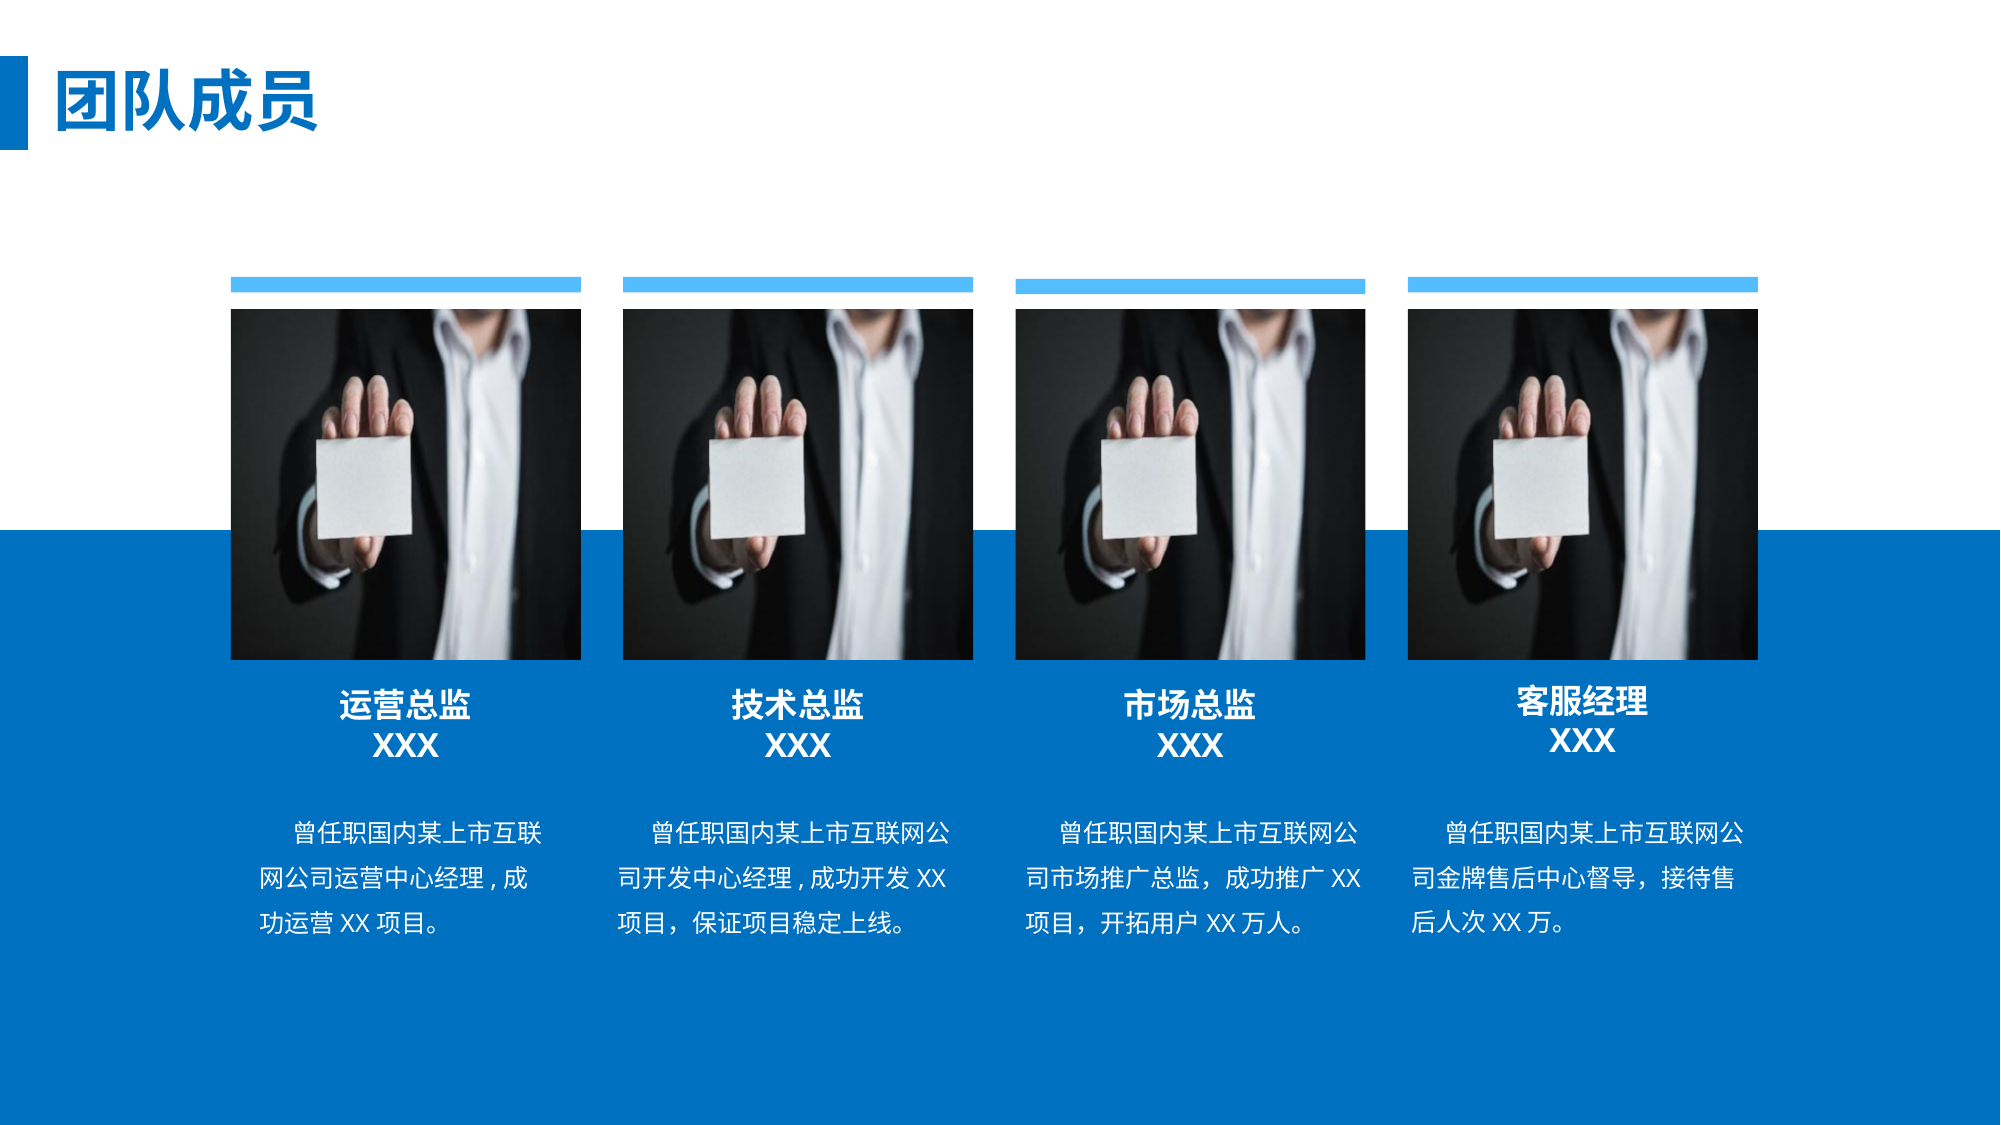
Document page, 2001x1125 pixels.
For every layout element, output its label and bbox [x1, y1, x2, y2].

text_box [0, 51, 372, 150]
text_box [1010, 278, 1384, 948]
text_box [602, 276, 976, 948]
text_box [0, 529, 2000, 1125]
text_box [230, 276, 581, 948]
text_box [1396, 276, 1770, 947]
